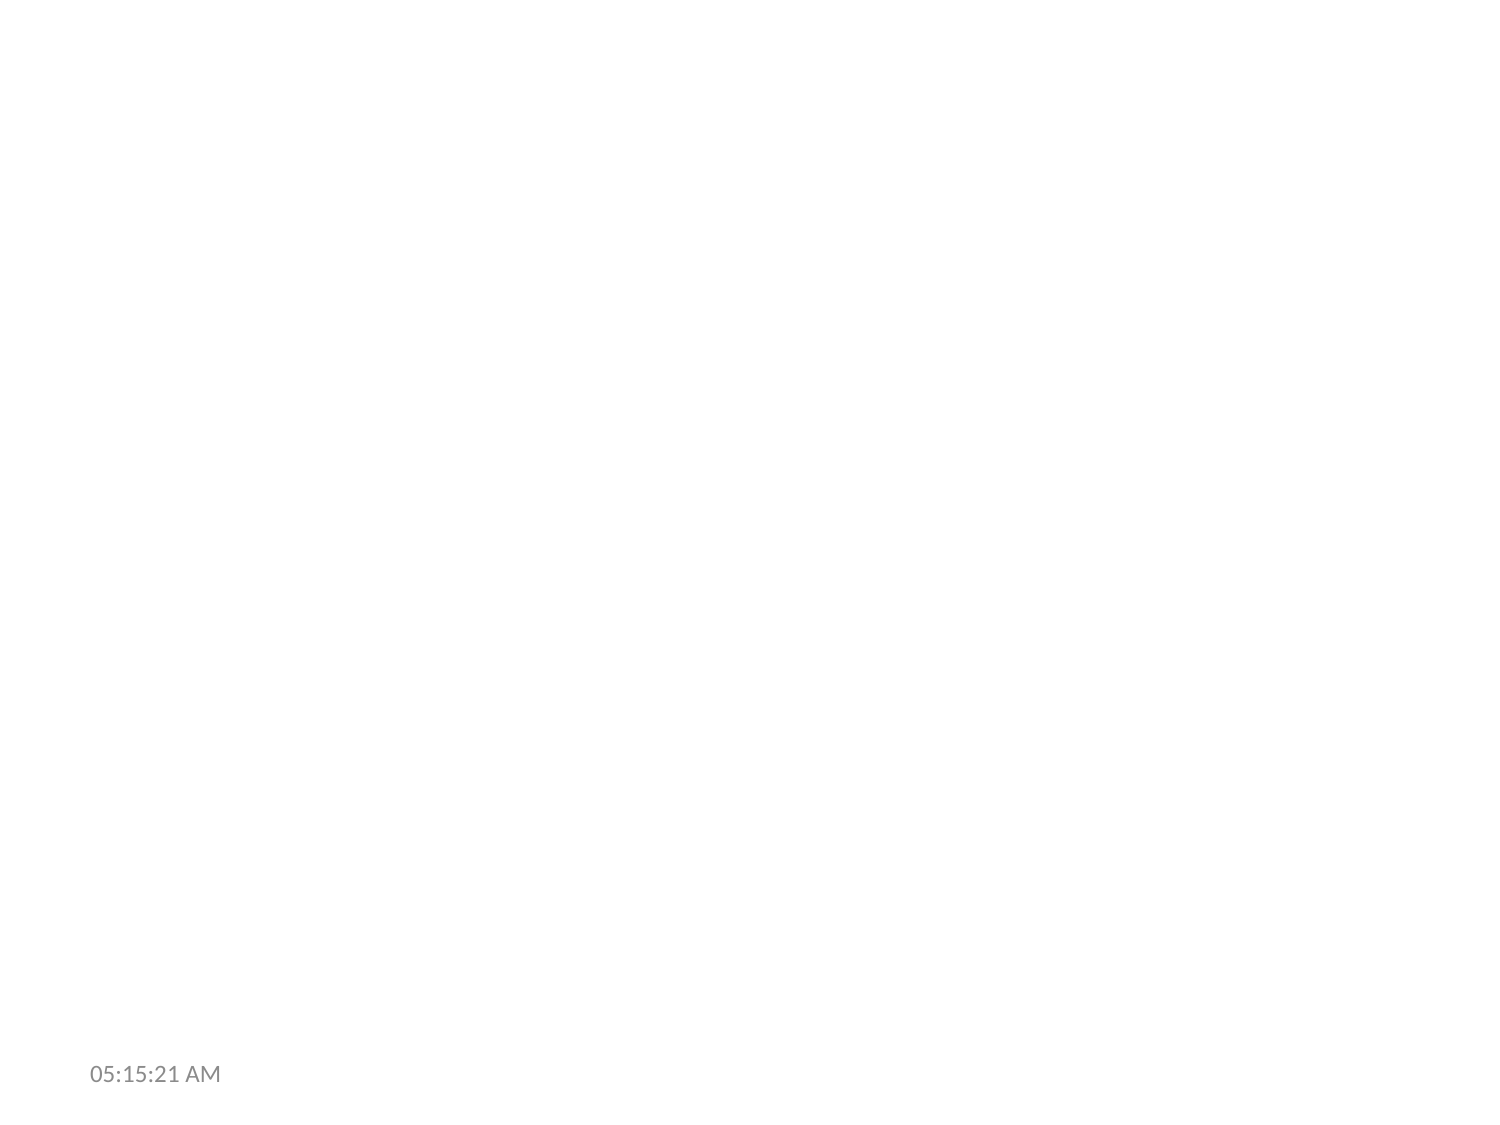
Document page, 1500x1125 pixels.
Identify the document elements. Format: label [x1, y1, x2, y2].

slide_number [75, 1042, 425, 1103]
